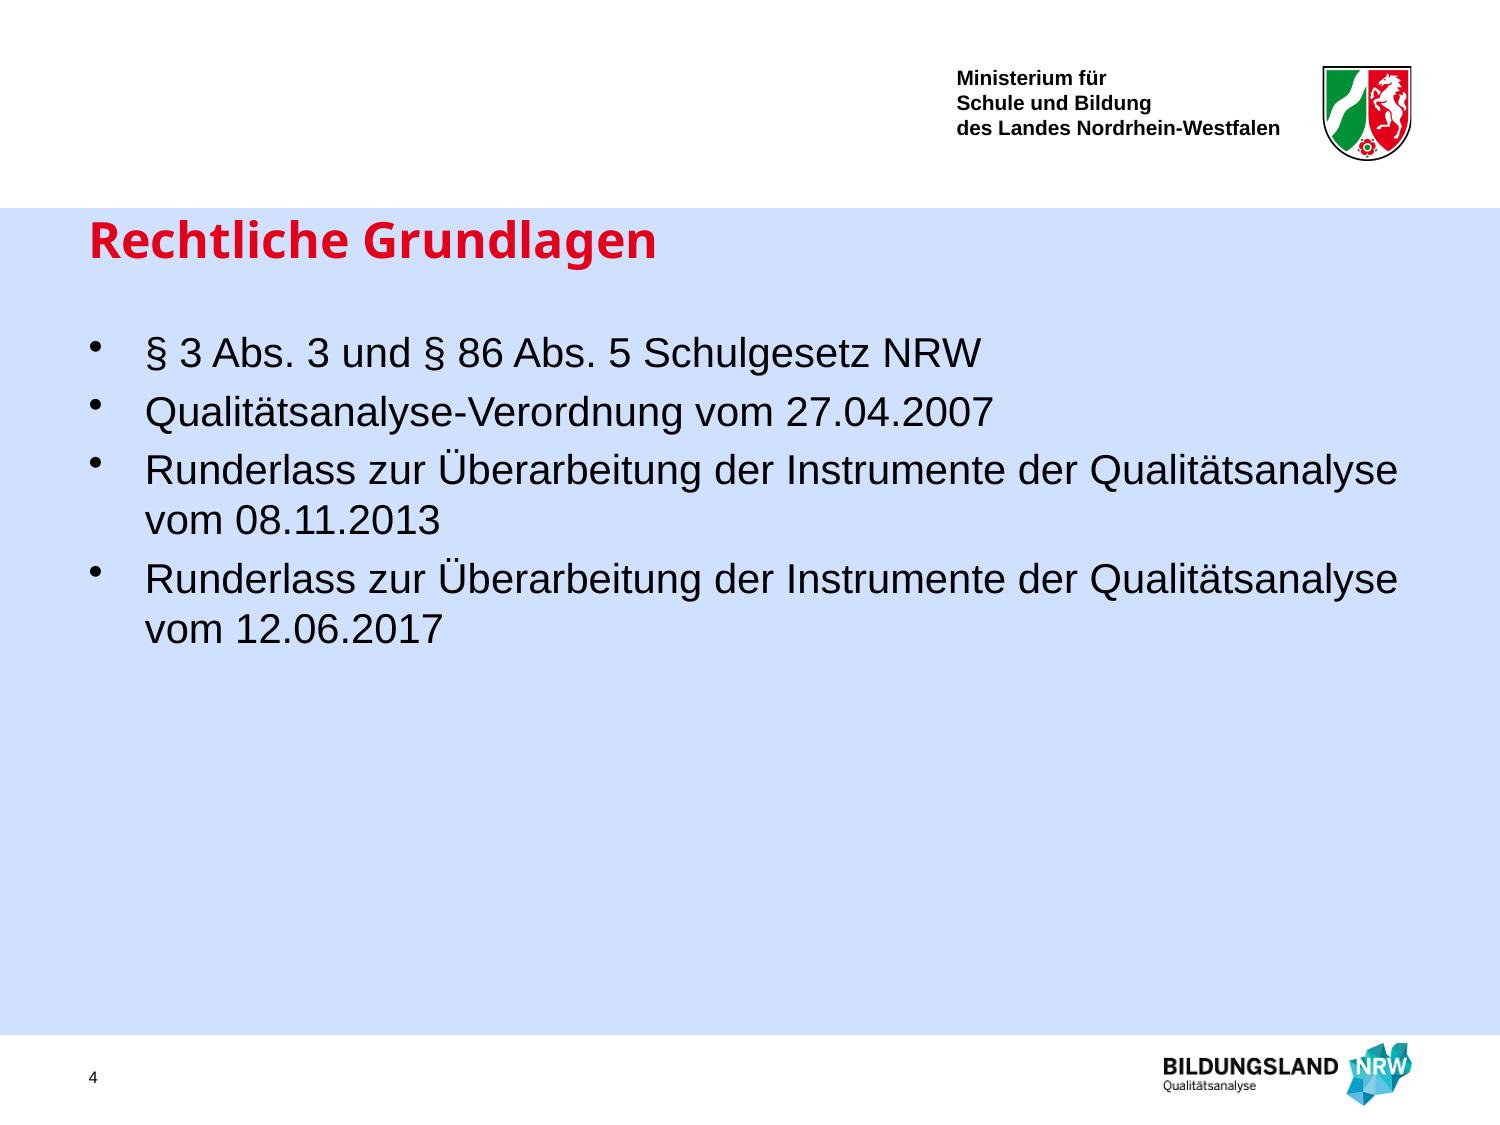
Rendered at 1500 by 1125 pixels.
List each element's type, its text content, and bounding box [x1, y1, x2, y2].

list § 3 Abs. 3 und § 86 Abs. 5 Schulgesetz NRW Qualitätsanalyse-Verordnung vom 27.04.2007 Runderlass zur Überarbeitung der Instrumente der Qualitätsanalyse vom 08.11.2013 Runderlass zur Überarbeitung der Instrumente der Qualitätsanalyse vom 12.06.2017 [88, 326, 1412, 835]
slide_number 4 [88, 1067, 136, 1124]
title Rechtliche Grundlagen [88, 208, 1412, 277]
picture [1320, 66, 1412, 161]
picture [1163, 1043, 1412, 1106]
